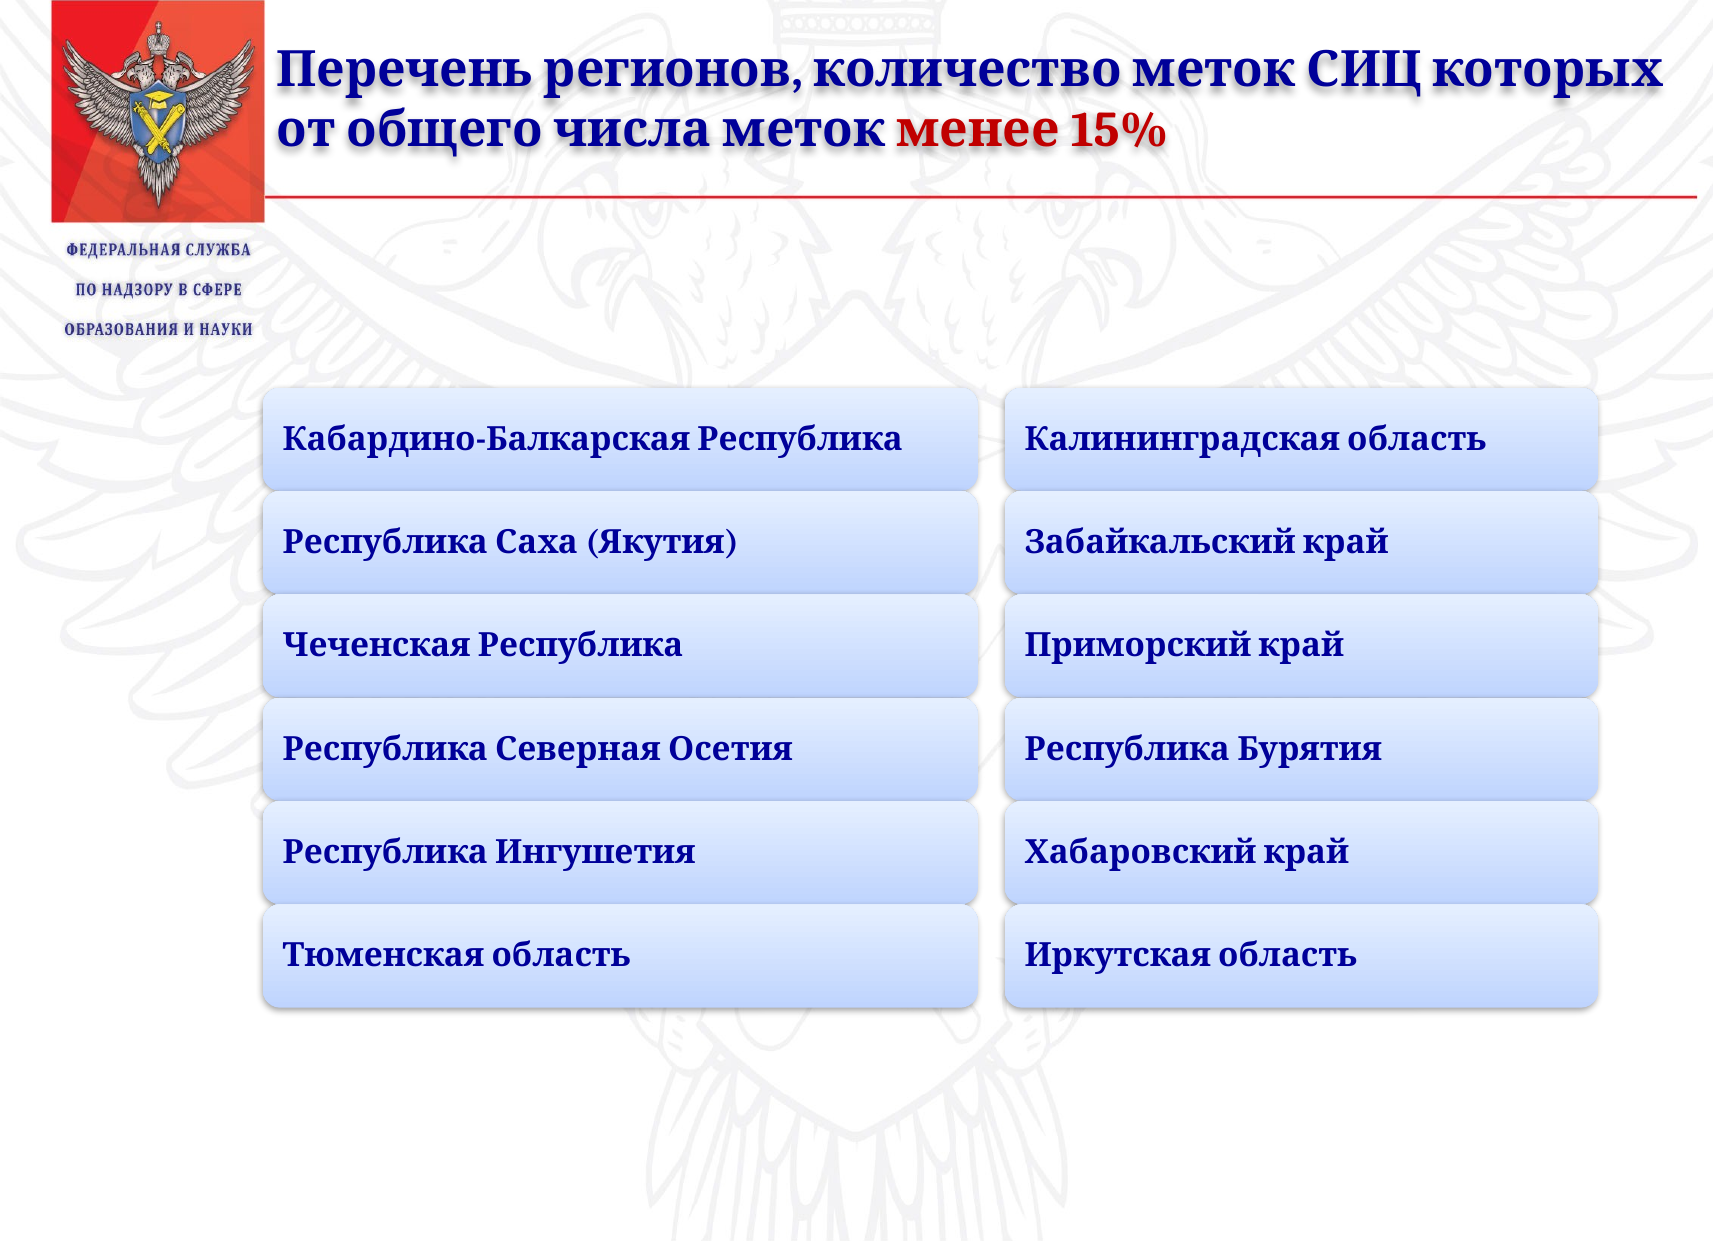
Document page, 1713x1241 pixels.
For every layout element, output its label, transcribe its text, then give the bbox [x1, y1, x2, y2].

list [262, 387, 978, 1008]
title Перечень регионов, количество меток СИЦ которых от общего числа меток менее 15% [262, 0, 1693, 208]
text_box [1004, 387, 1599, 1008]
picture [0, 0, 1713, 1241]
